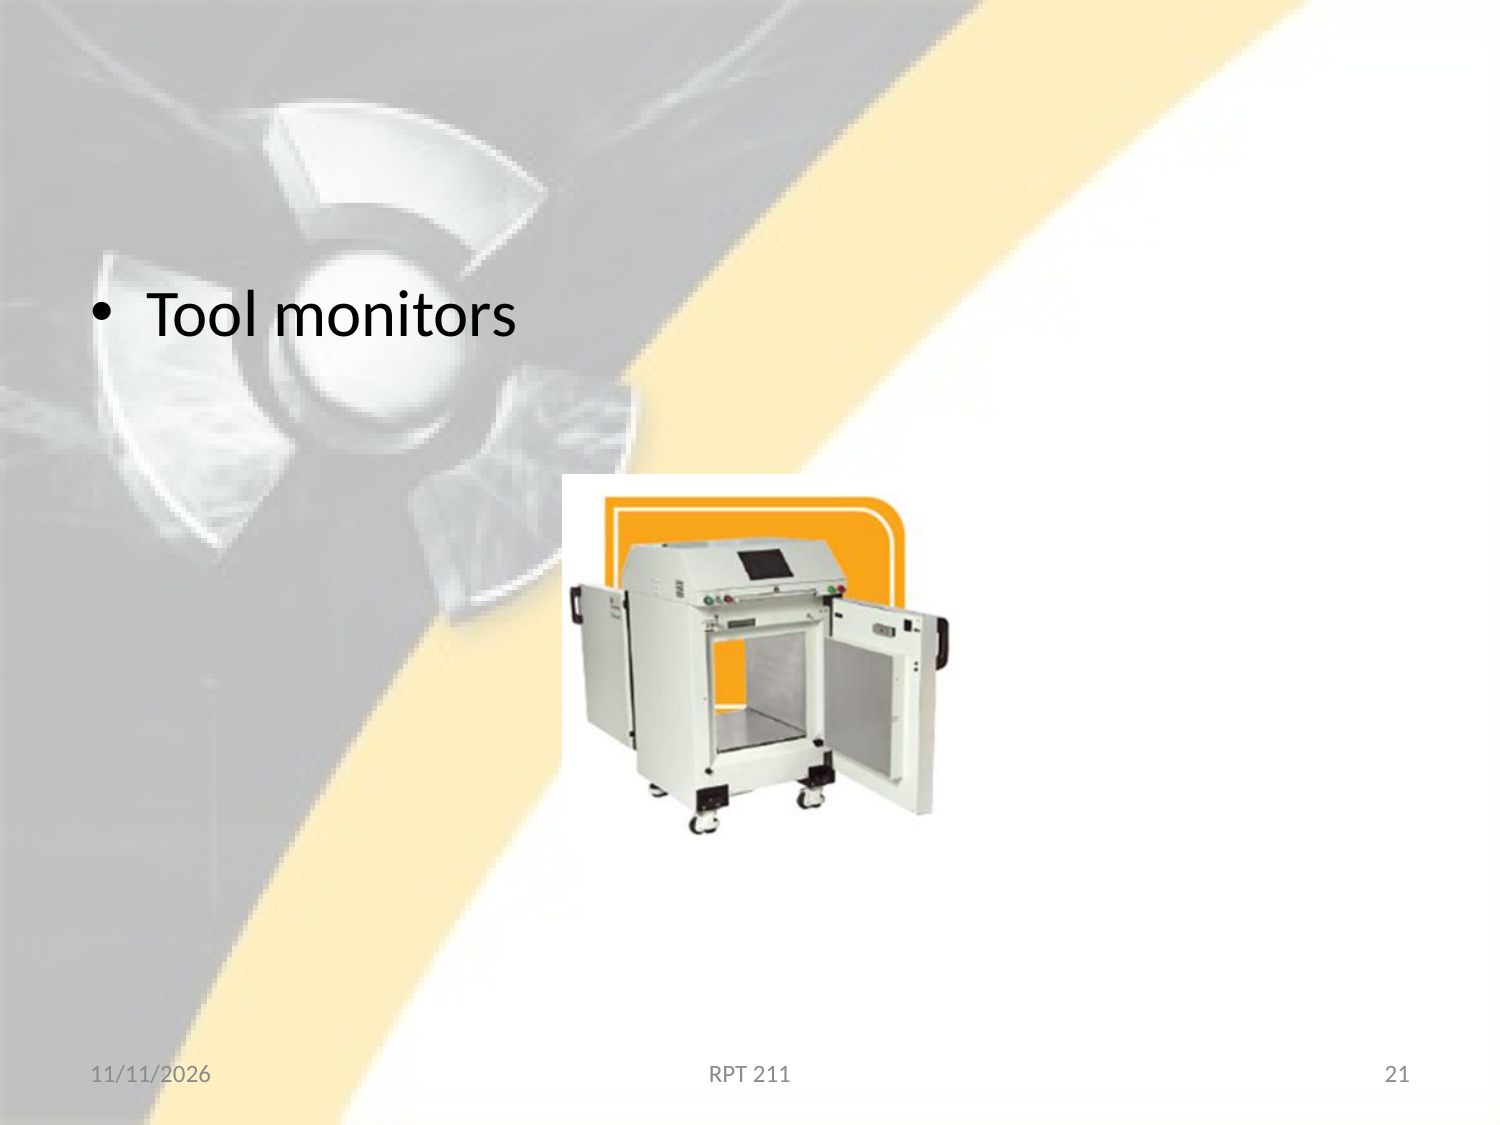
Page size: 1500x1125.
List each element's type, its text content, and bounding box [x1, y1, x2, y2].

picture [562, 474, 960, 843]
footer RPT 211 [512, 1042, 988, 1103]
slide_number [75, 1042, 425, 1103]
list Tool monitors [75, 262, 1425, 1005]
slide_number 21 [1074, 1042, 1425, 1103]
